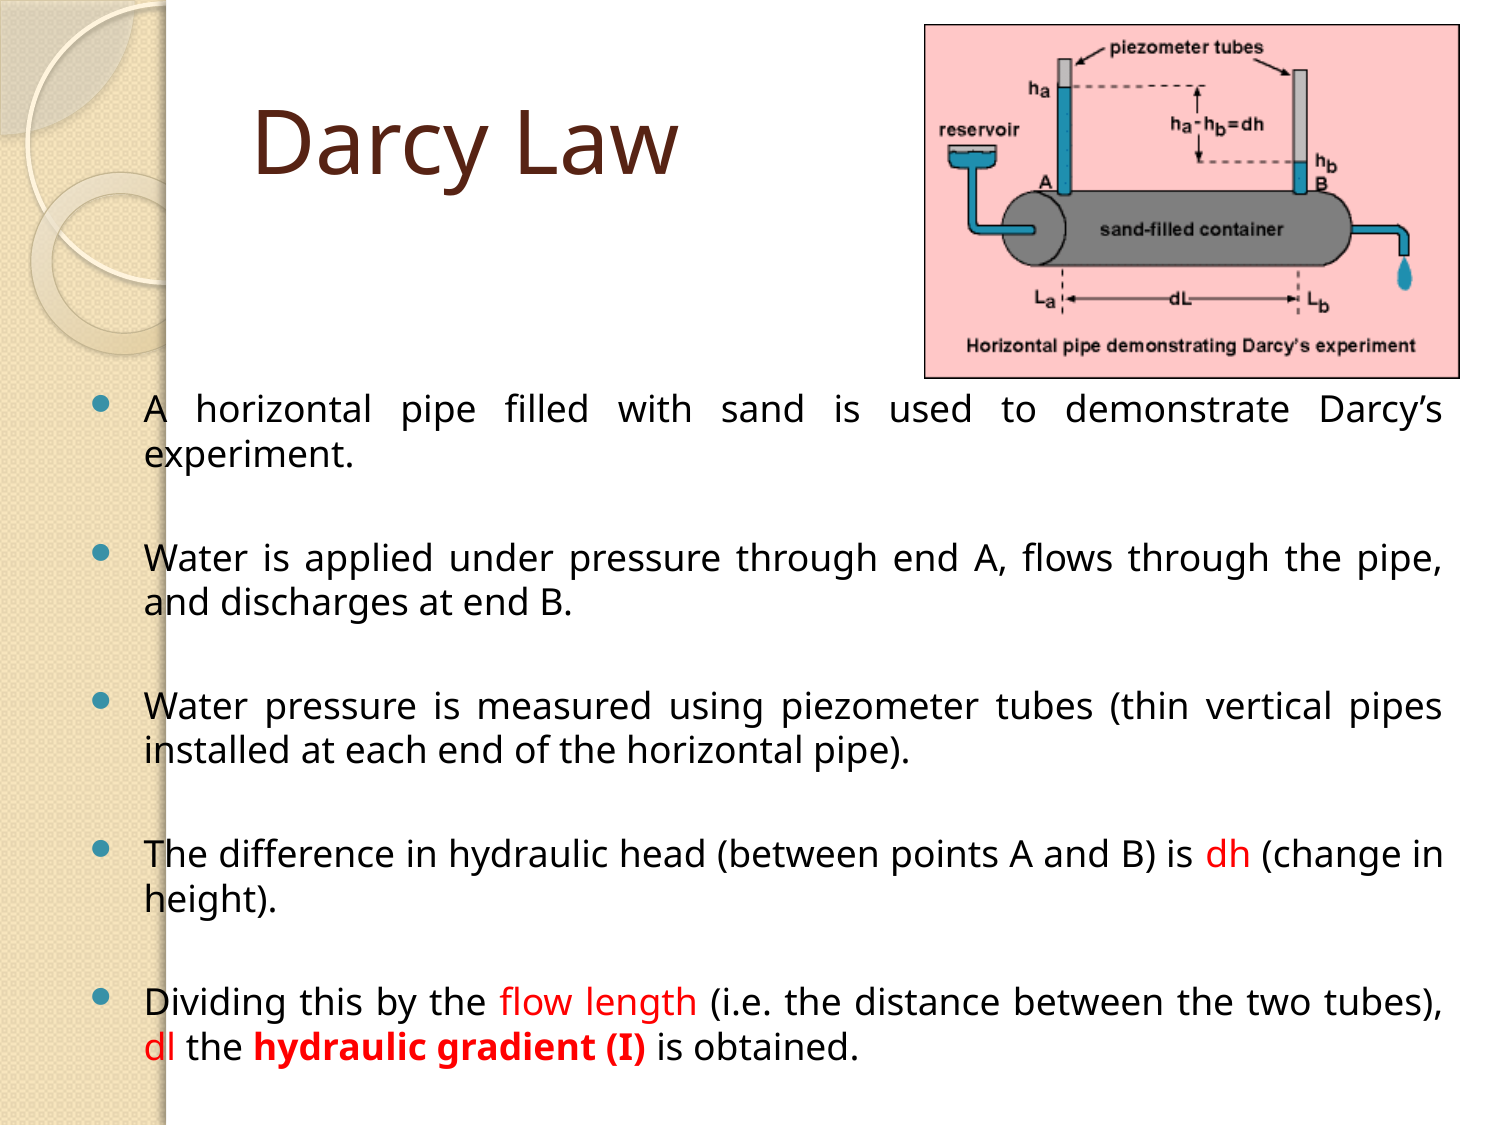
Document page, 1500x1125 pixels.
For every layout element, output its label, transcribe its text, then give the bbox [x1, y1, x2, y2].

title Darcy Law [235, 45, 917, 233]
picture [924, 24, 1460, 379]
list A horizontal pipe filled with sand is used to demonstrate Darcy’s experiment. Water is applied under pressure through end A, flows through the pipe, and discharges at end B. Water pressure is measured using piezometer tubes (thin vertical pipes installed at each end of the horizontal pipe). The difference in hydraulic head (between points A and B) is dh (change in height). Dividing this by the flow length (i.e. the distance between the two tubes), dl the hydraulic gradient (I) is obtained. [75, 378, 1460, 1088]
